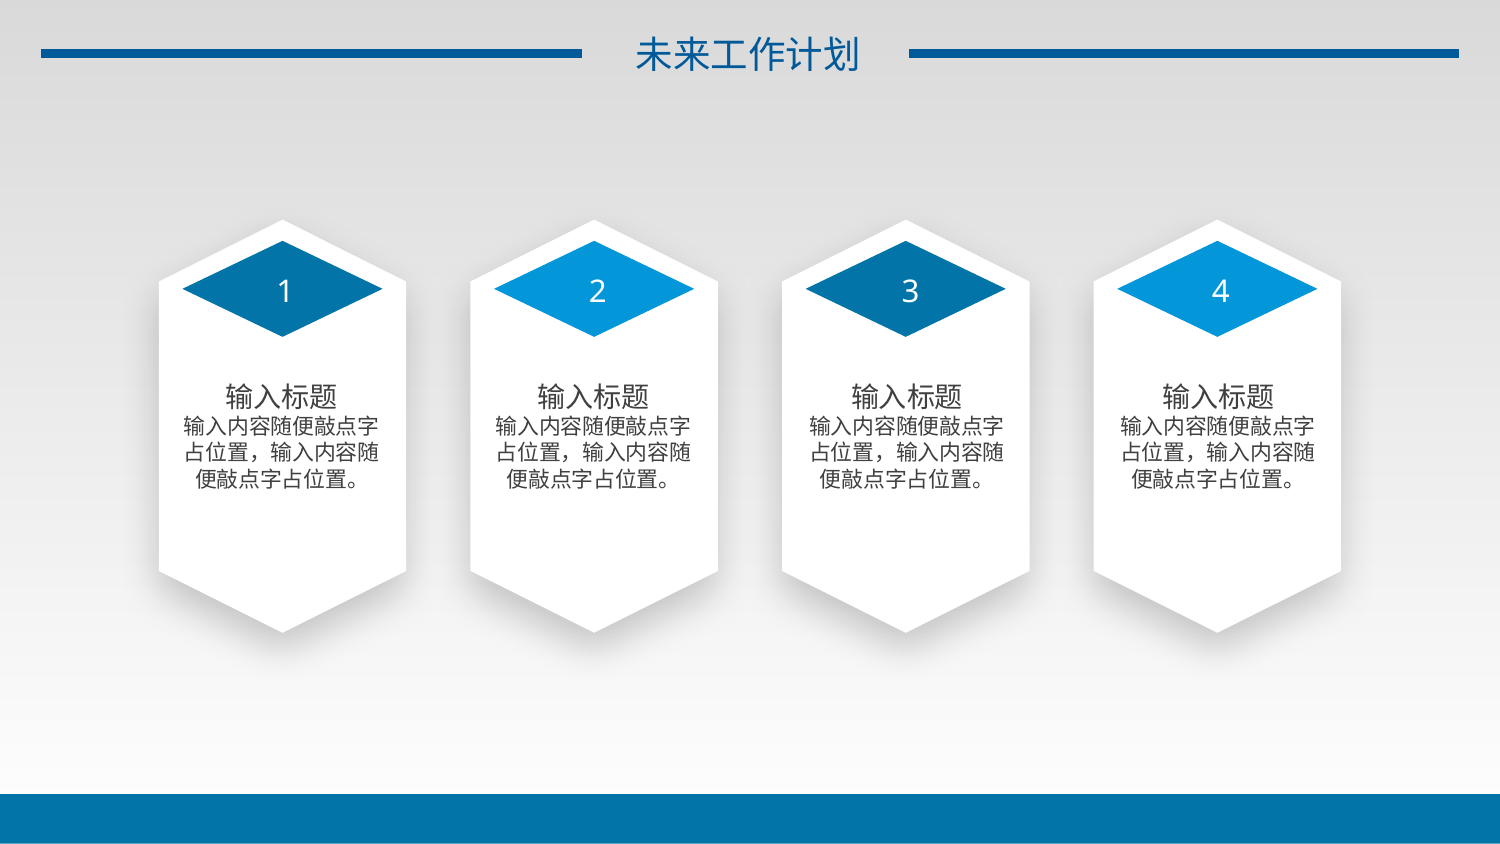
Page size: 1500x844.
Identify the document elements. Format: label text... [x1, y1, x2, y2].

text_box 2 [574, 264, 622, 317]
text_box [1114, 239, 1320, 338]
text_box [180, 239, 385, 338]
text_box [491, 239, 697, 338]
text_box 输入标题 输入内容随便敲点字占位置，输入内容随便敲点字占位置。 [477, 371, 710, 499]
text_box 1 [261, 264, 310, 317]
text_box [0, 793, 1500, 844]
text_box 3 [886, 264, 935, 317]
text_box [157, 218, 408, 634]
text_box 未来工作计划 [586, 23, 910, 84]
text_box 输入标题 输入内容随便敲点字占位置，输入内容随便敲点字占位置。 [791, 371, 1023, 499]
text_box [781, 218, 1031, 634]
text_box [1092, 218, 1343, 634]
text_box 输入标题 输入内容随便敲点字占位置，输入内容随便敲点字占位置。 [1102, 371, 1334, 499]
text_box [469, 218, 719, 634]
text_box 4 [1197, 264, 1245, 317]
text_box [803, 239, 1009, 338]
text_box 输入标题 输入内容随便敲点字占位置，输入内容随便敲点字占位置。 [166, 371, 398, 499]
